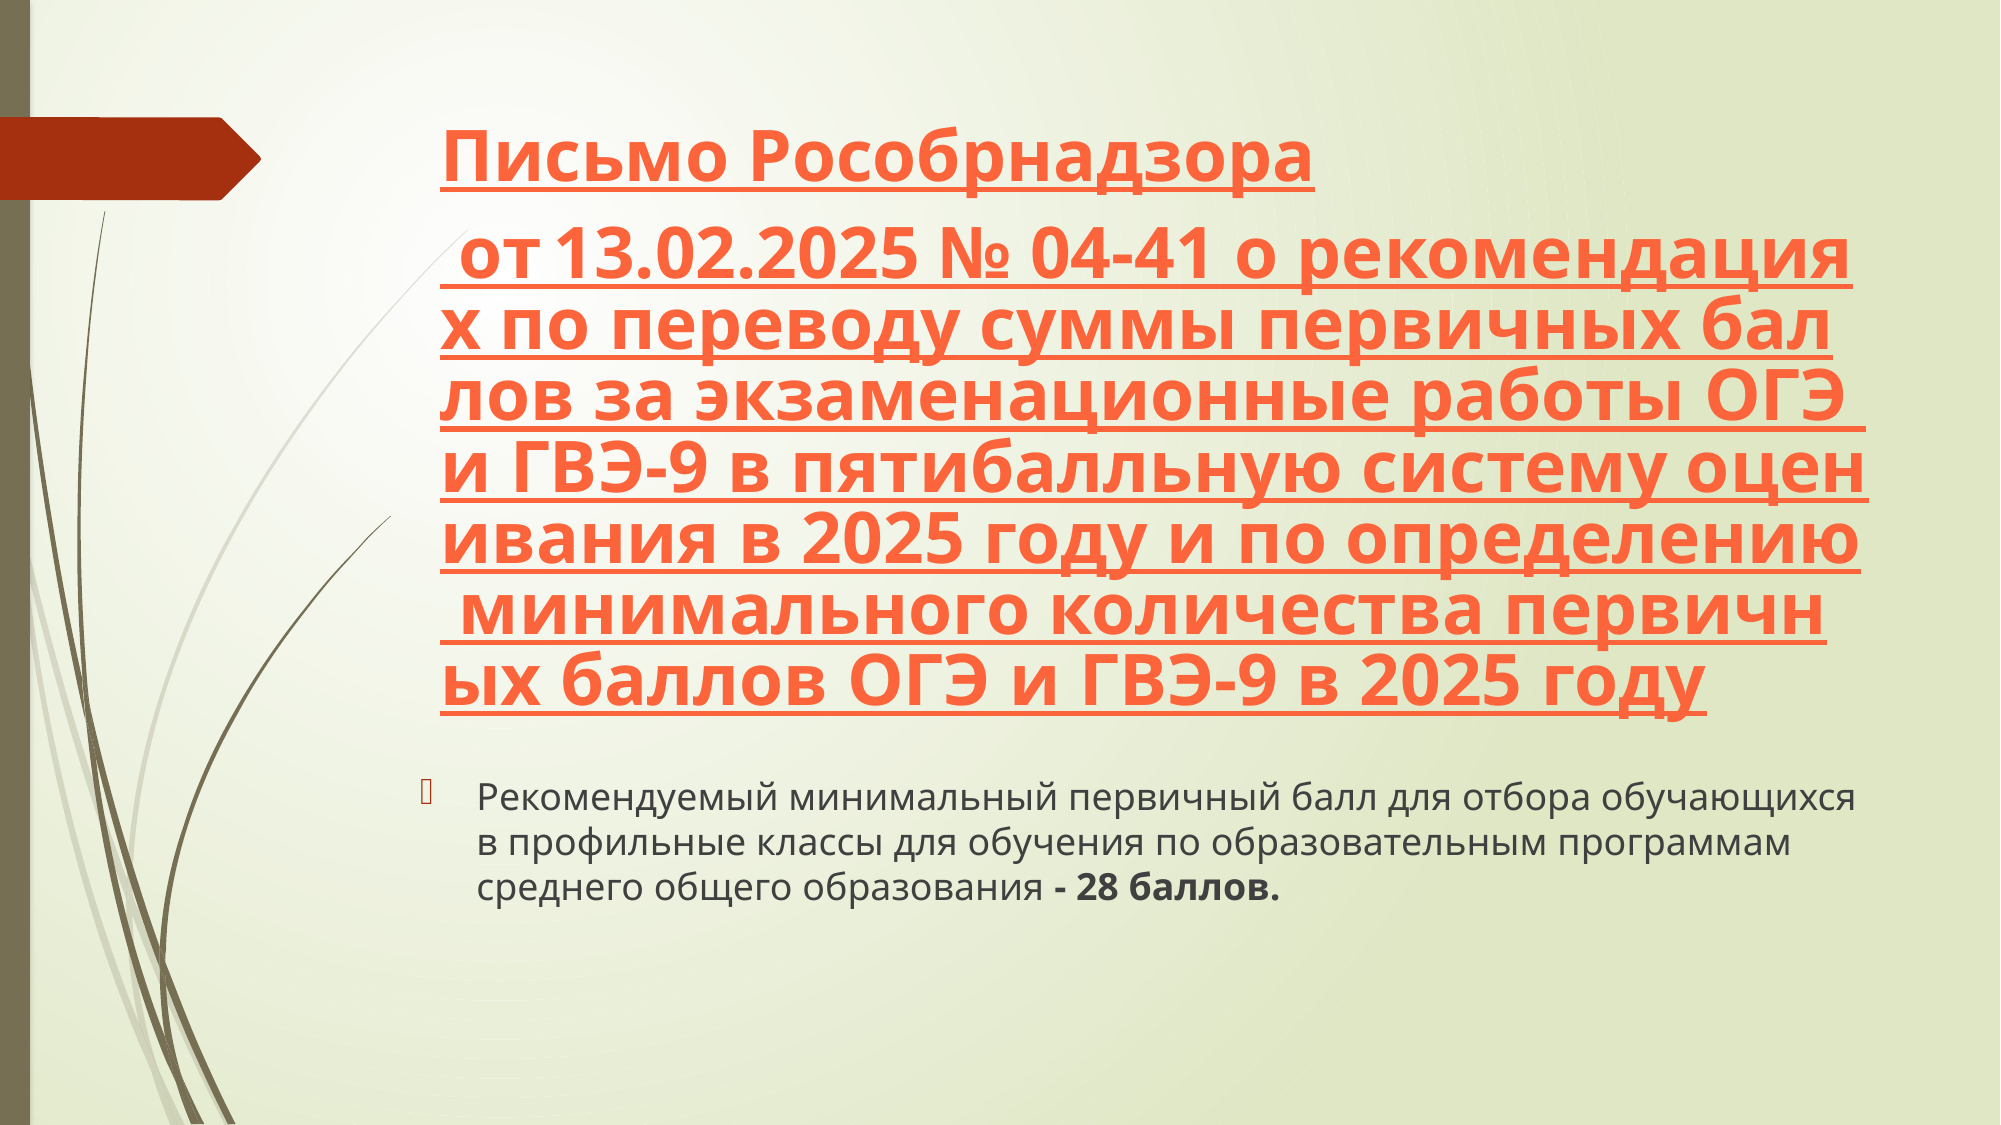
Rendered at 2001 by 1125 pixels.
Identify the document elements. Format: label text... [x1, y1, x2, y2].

list Рекомендуемый минимальный первичный балл для отбора обучающихся в профильные классы для обучения по образовательным программам среднего общего образования - 28 баллов. [405, 765, 1888, 970]
title Письмо Рособрнадзора от 13.02.2025 № 04-41 о рекомендациях по переводу суммы первичных баллов за экзаменационные работы ОГЭ и ГВЭ-9 в пятибалльную систему оценивания в 2025 году и по определению минимального количества первичных баллов ОГЭ и ГВЭ-9 в 2025 году [425, 102, 1888, 313]
